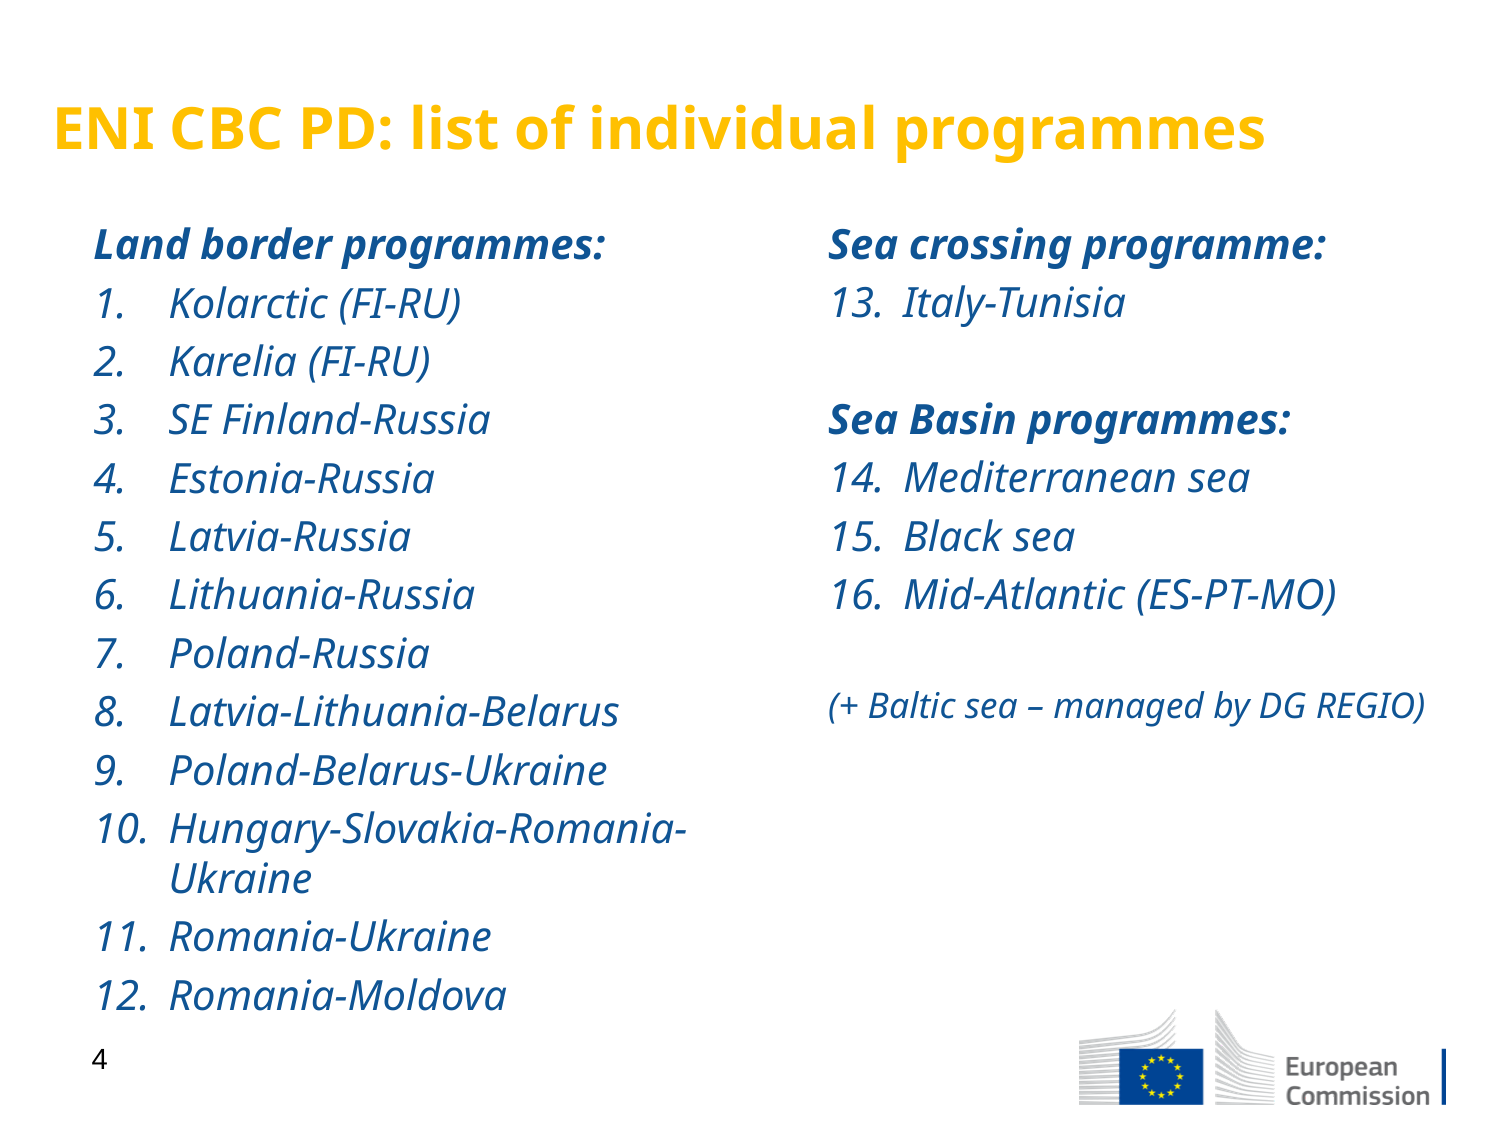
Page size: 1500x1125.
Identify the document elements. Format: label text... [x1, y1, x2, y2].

list Land border programmes: Kolarctic (FI-RU) Karelia (FI-RU) SE Finland-Russia Estonia-Russia Latvia-Russia Lithuania-Russia Poland-Russia Latvia-Lithuania-Belarus Poland-Belarus-Ukraine Hungary-Slovakia-Romania-Ukraine Romania-Ukraine Romania-Moldova [78, 210, 727, 490]
title ENI CBC PD: list of individual programmes [36, 49, 1467, 204]
slide_number 4 [76, 1032, 427, 1112]
picture [73, 491, 1424, 646]
picture [1078, 1061, 1447, 1106]
text_box Sea crossing programme: Italy-Tunisia Sea Basin programmes: Mediterranean sea Black sea Mid-Atlantic (ES-PT-MO) (+ Baltic sea – managed by DG REGIO) [813, 210, 1462, 1061]
list Land border programmes: Kolarctic (FI-RU) Karelia (FI-RU) SE Finland-Russia Estonia-Russia Latvia-Russia Lithuania-Russia Poland-Russia Latvia-Lithuania-Belarus Poland-Belarus-Ukraine Hungary-Slovakia-Romania-Ukraine Romania-Ukraine Romania-Moldova [78, 654, 727, 1062]
